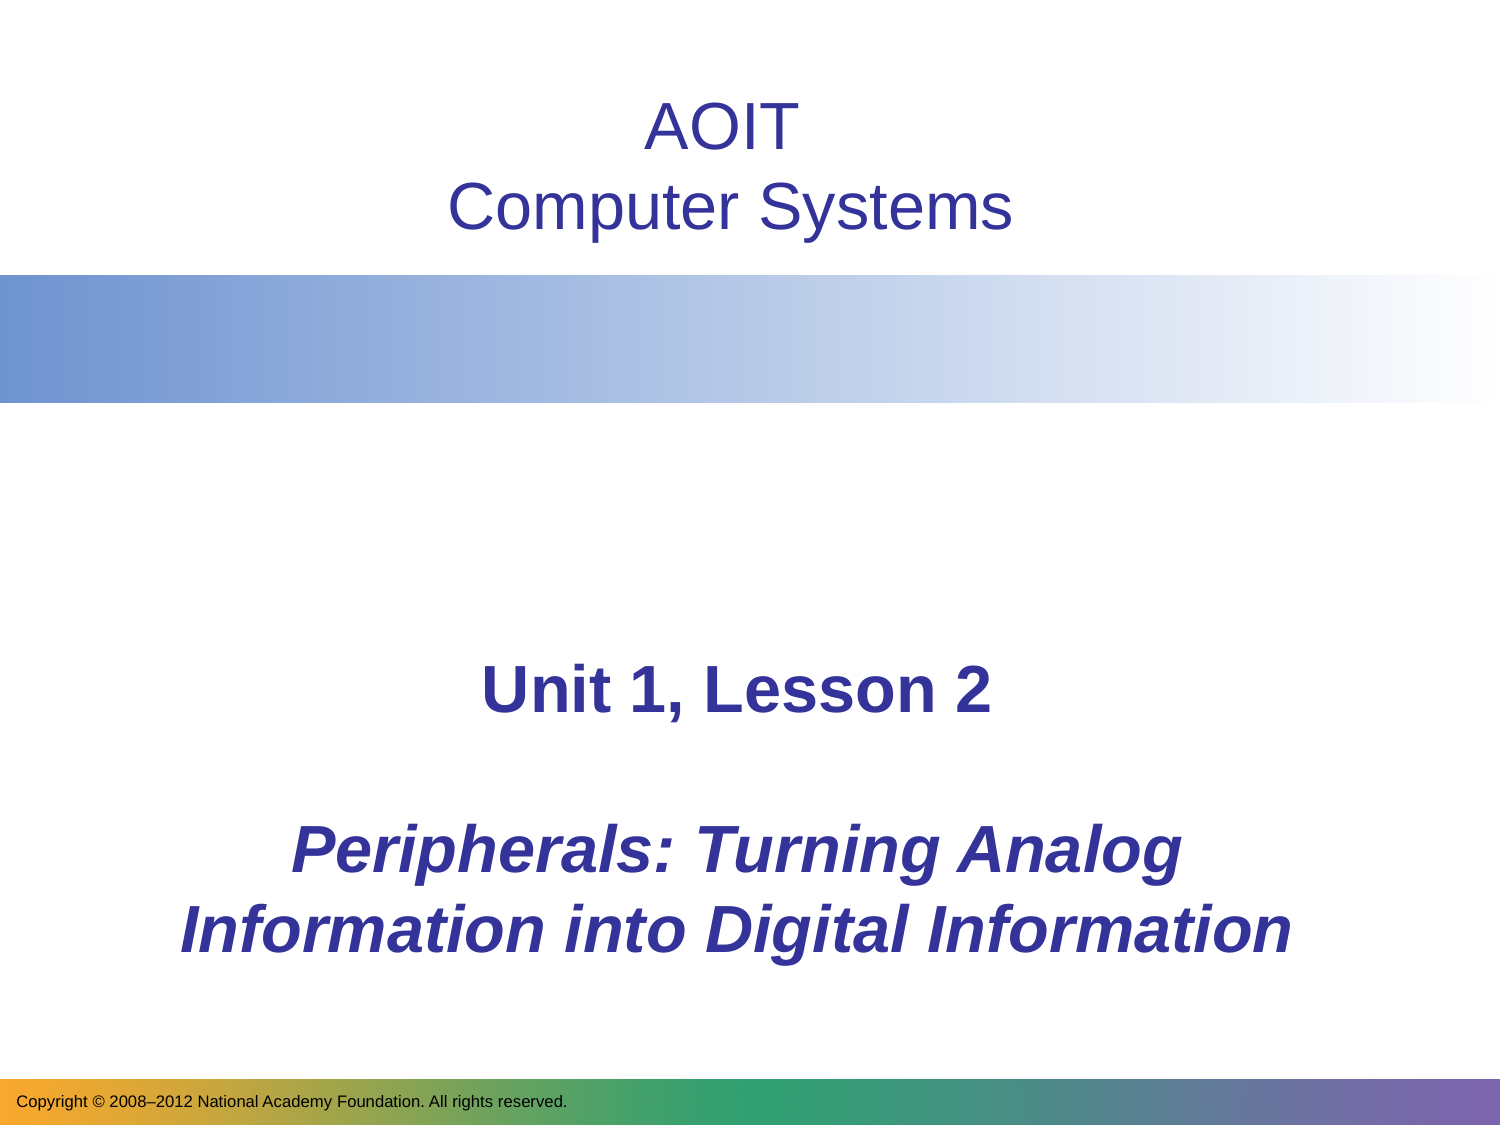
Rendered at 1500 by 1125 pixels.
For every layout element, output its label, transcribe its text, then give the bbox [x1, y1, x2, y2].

title Unit 1, Lesson 2 Peripherals: Turning Analog Information into Digital Information [99, 549, 1376, 1063]
text_box AOIT Computer Systems [124, 62, 1338, 263]
text_box Copyright © 2008–2012 National Academy Foundation. All rights reserved. [1, 1085, 584, 1119]
picture [0, 1079, 1500, 1125]
